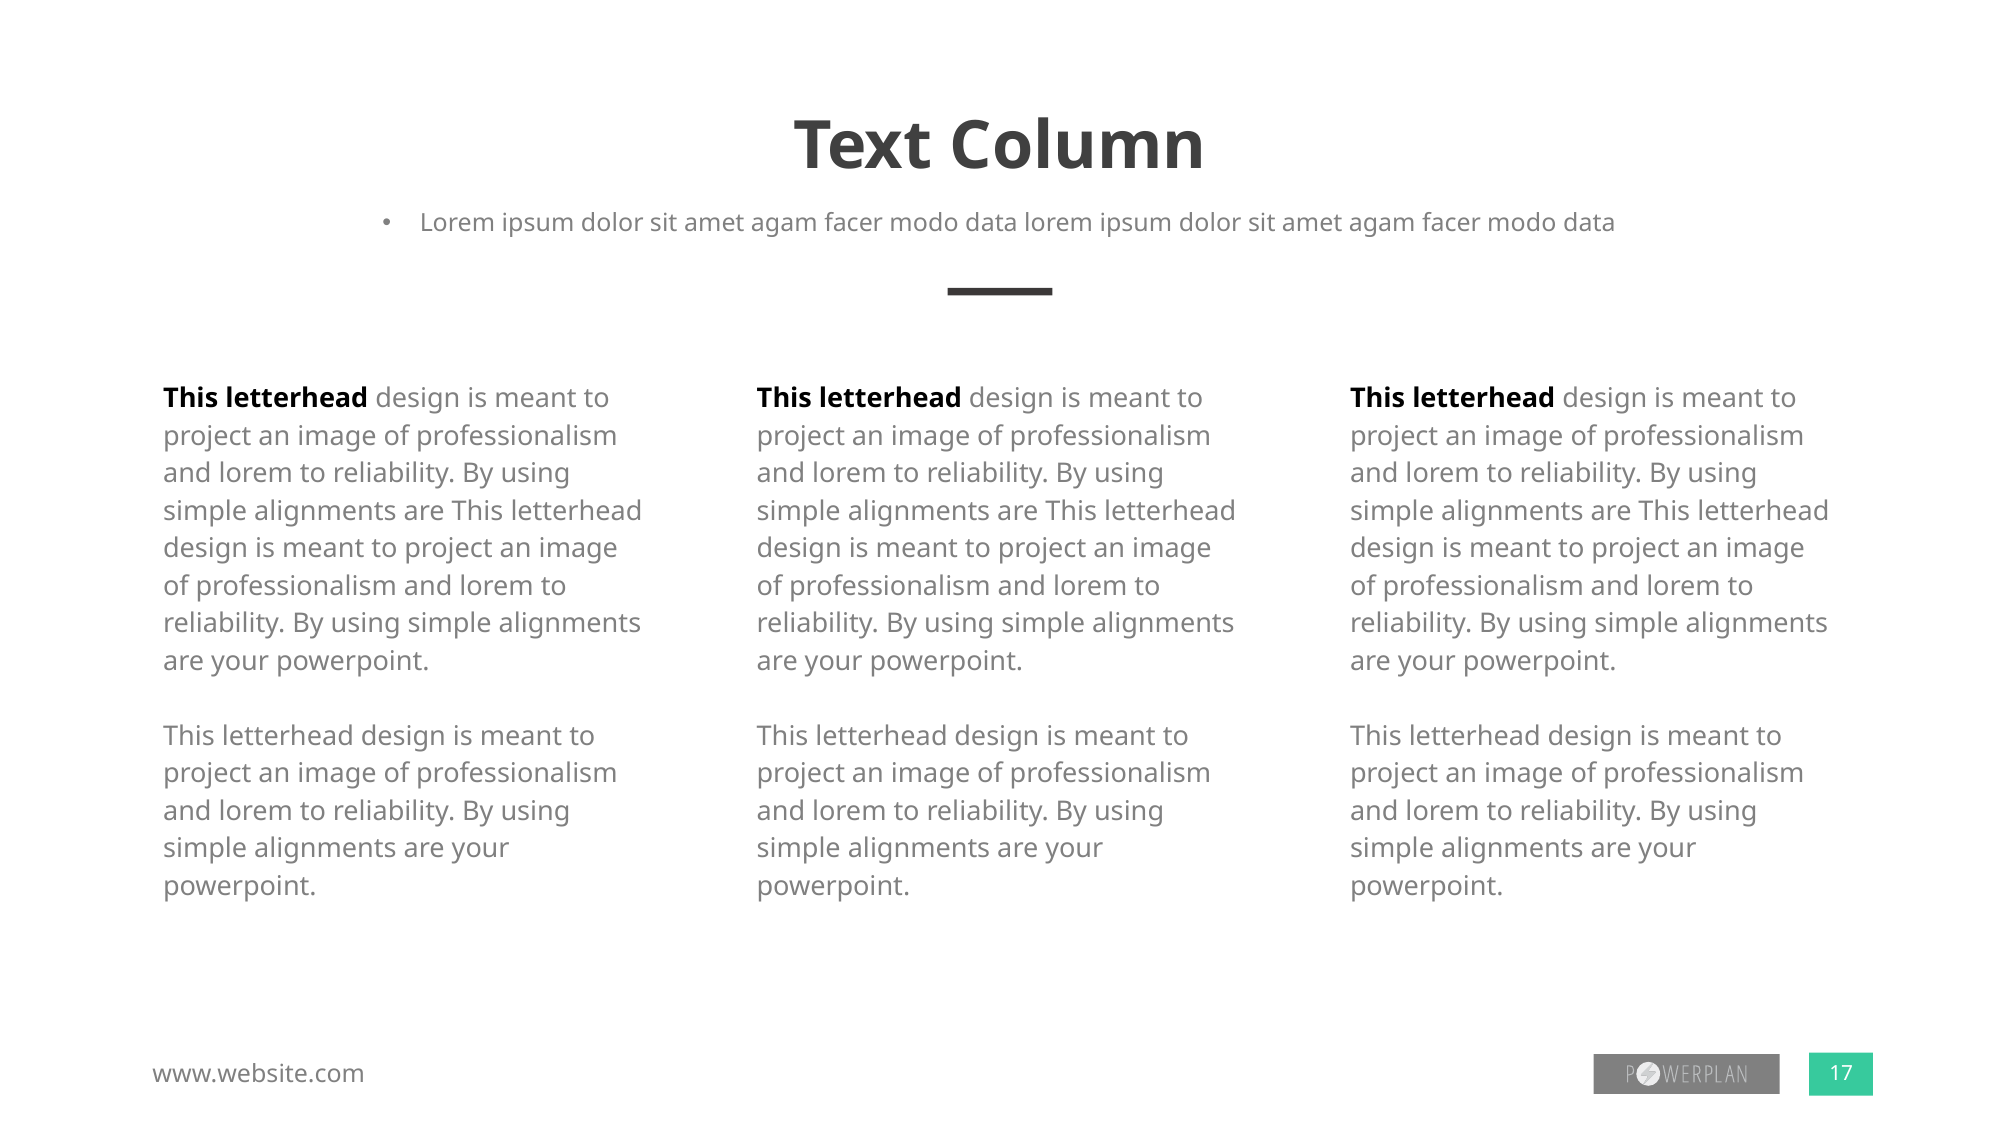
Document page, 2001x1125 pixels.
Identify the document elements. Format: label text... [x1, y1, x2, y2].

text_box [163, 402, 1837, 874]
text_box [947, 287, 1053, 296]
slide_number www.website.com [137, 1042, 391, 1103]
list Lorem ipsum dolor sit amet agam facer modo data lorem ipsum dolor sit amet agam facer modo data [137, 202, 1863, 246]
title Text Column [137, 96, 1863, 198]
slide_number 17 [1809, 1052, 1873, 1096]
